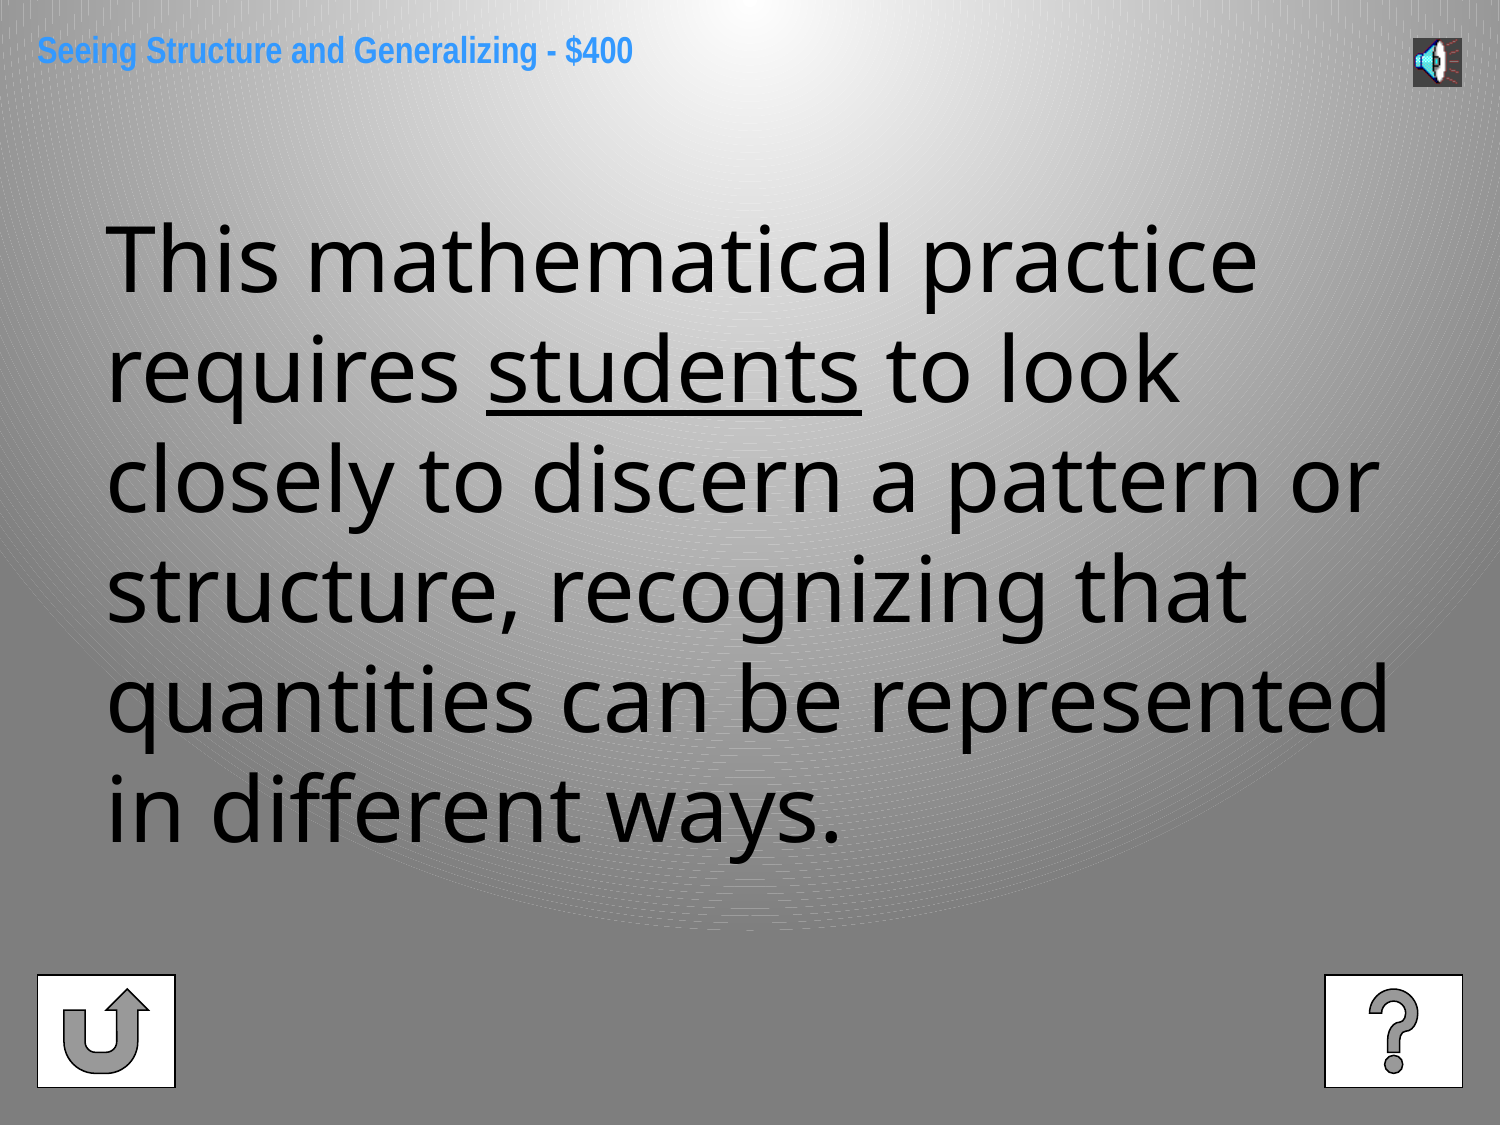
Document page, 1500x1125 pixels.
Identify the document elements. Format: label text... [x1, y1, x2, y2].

text_box [37, 975, 175, 1088]
text_box [1324, 975, 1463, 1088]
picture [1412, 37, 1463, 88]
text_box This mathematical practice requires students to look closely to discern a pattern or structure, recognizing that quantities can be represented in different ways. [74, 162, 1425, 900]
text_box Seeing Structure and Generalizing - $400 [22, 18, 1025, 94]
